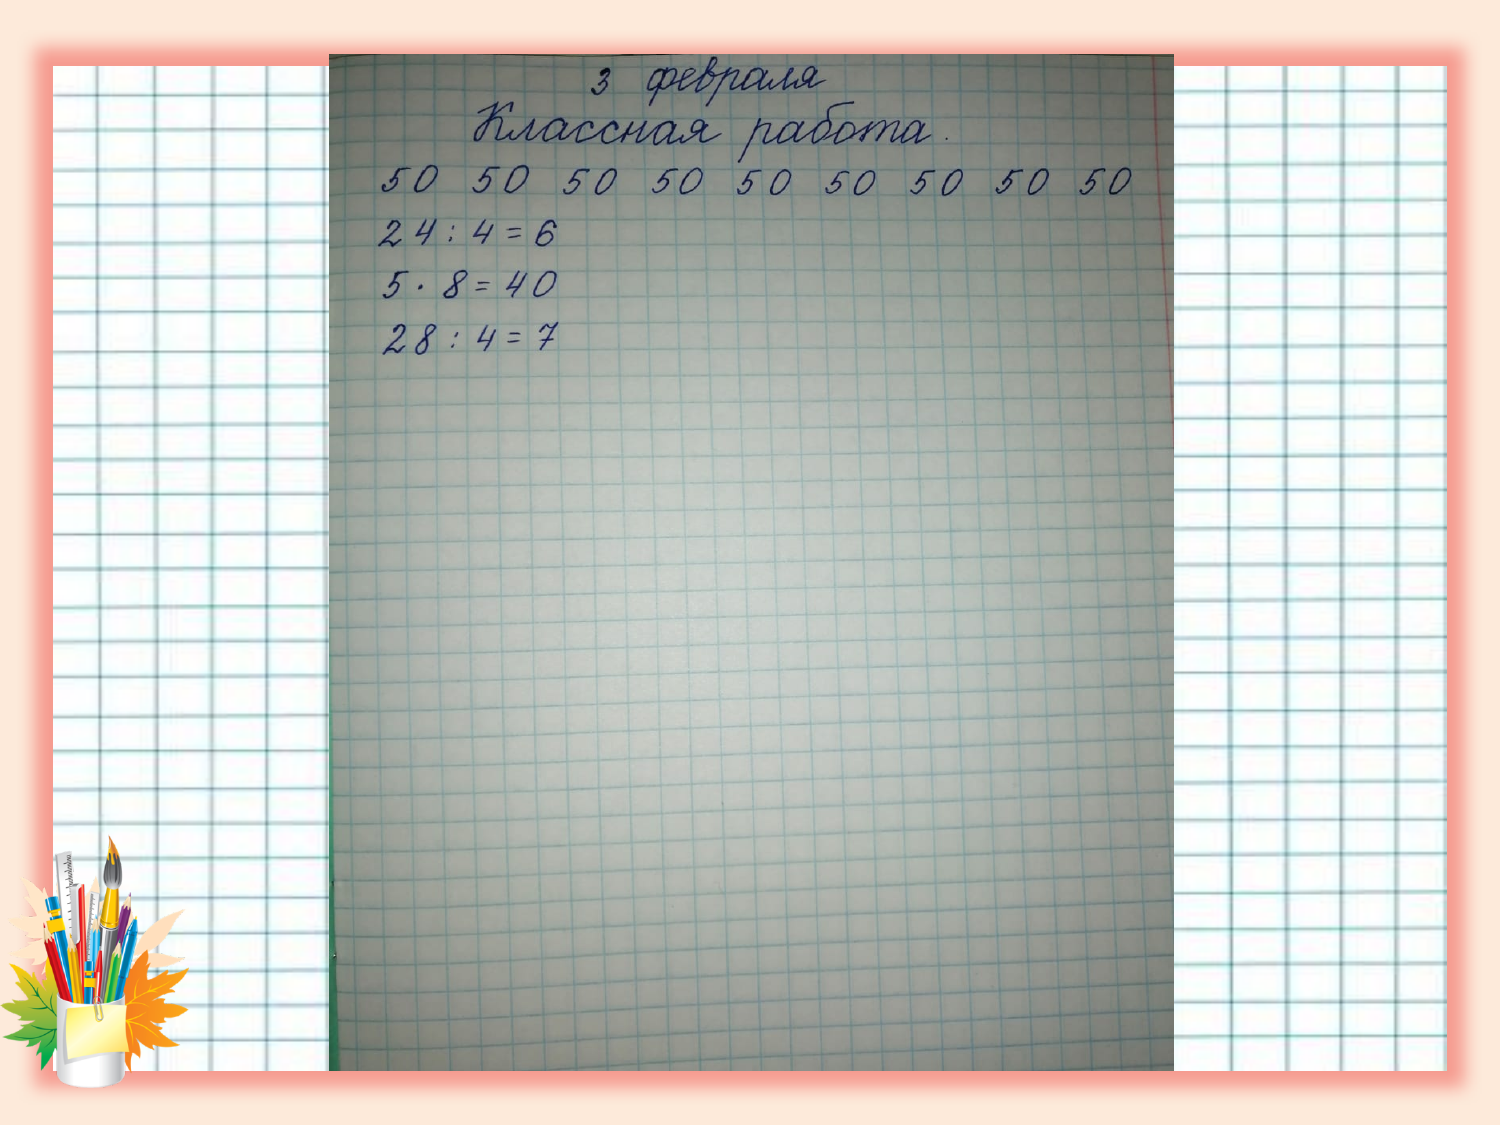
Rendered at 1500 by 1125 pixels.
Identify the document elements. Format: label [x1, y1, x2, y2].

picture [0, 54, 1447, 1092]
